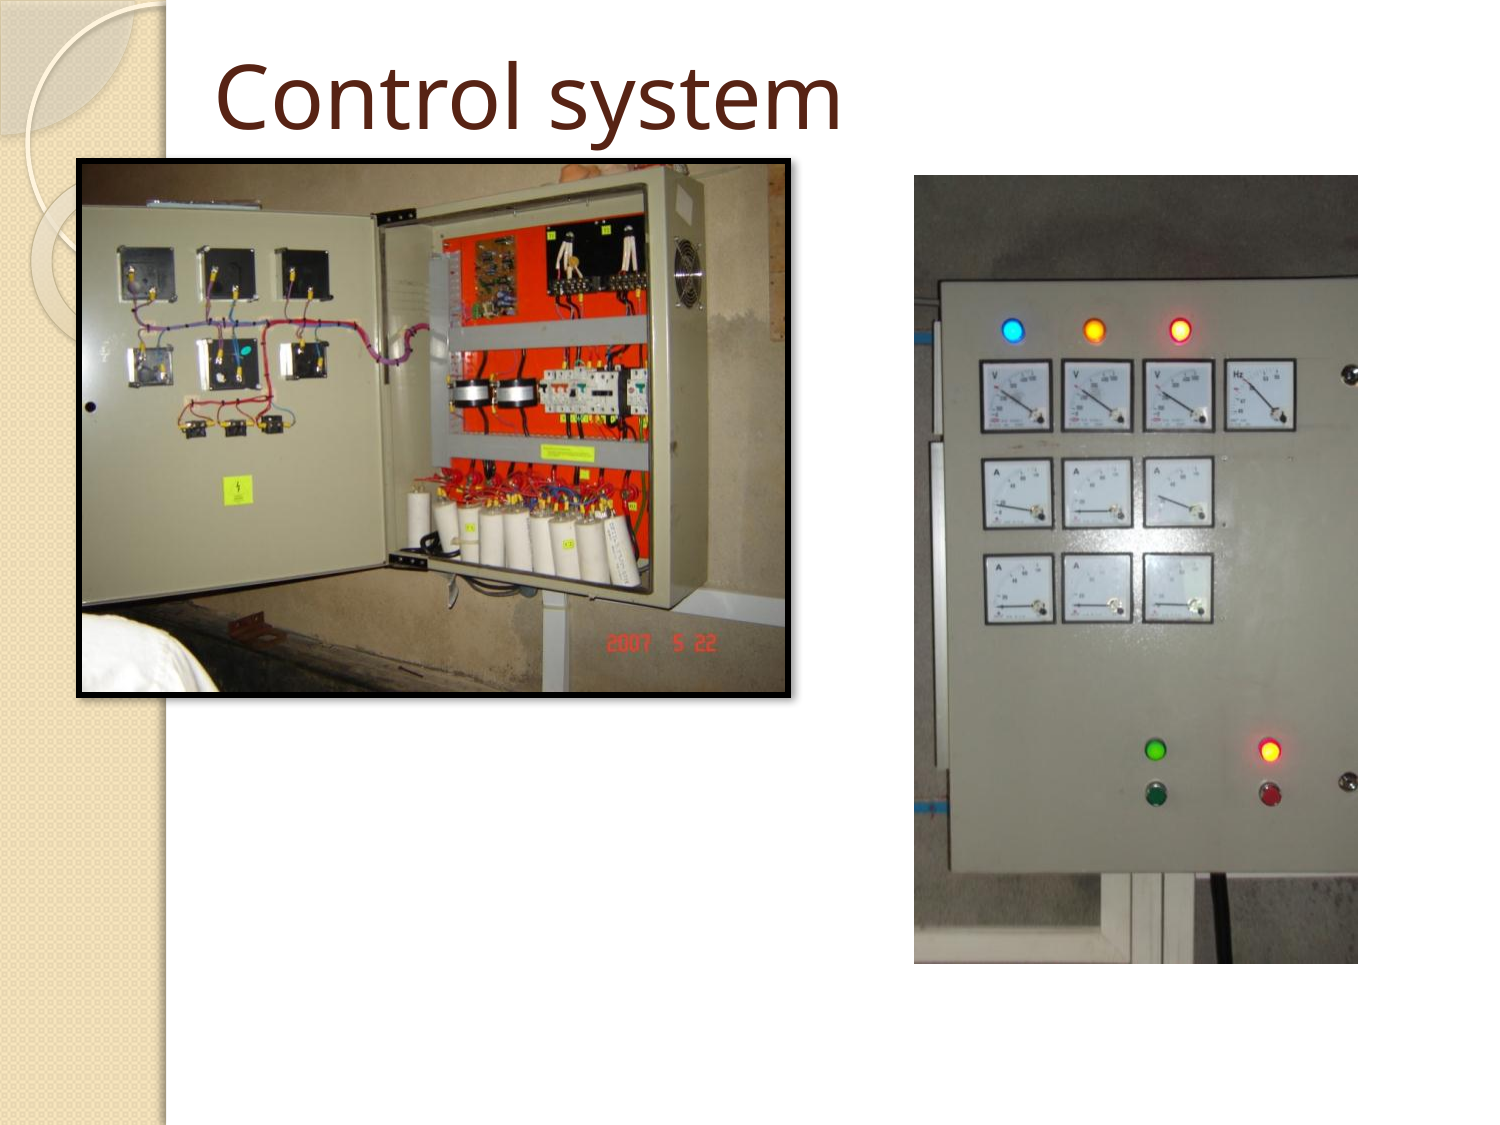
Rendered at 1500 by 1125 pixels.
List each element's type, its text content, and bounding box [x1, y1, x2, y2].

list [81, 163, 786, 692]
title Control system [199, 0, 1430, 188]
picture [913, 175, 1358, 964]
